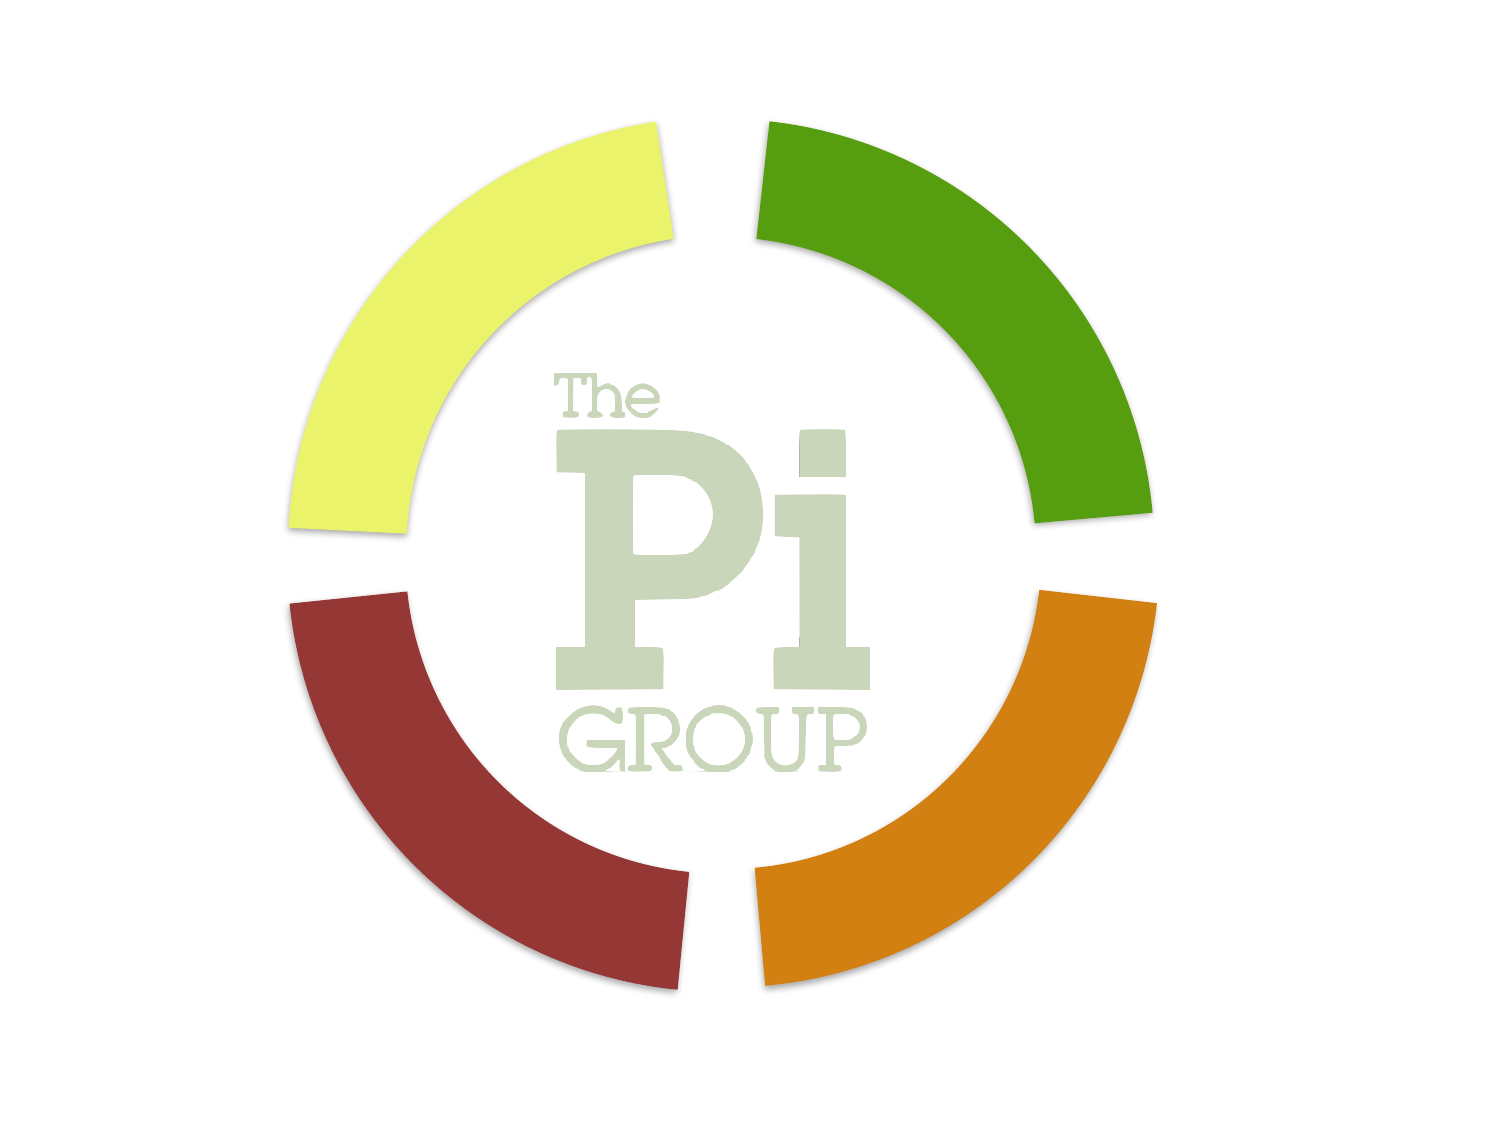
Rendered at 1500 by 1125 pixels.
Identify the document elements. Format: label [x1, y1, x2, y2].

text_box [286, 116, 1160, 992]
picture [553, 372, 870, 772]
